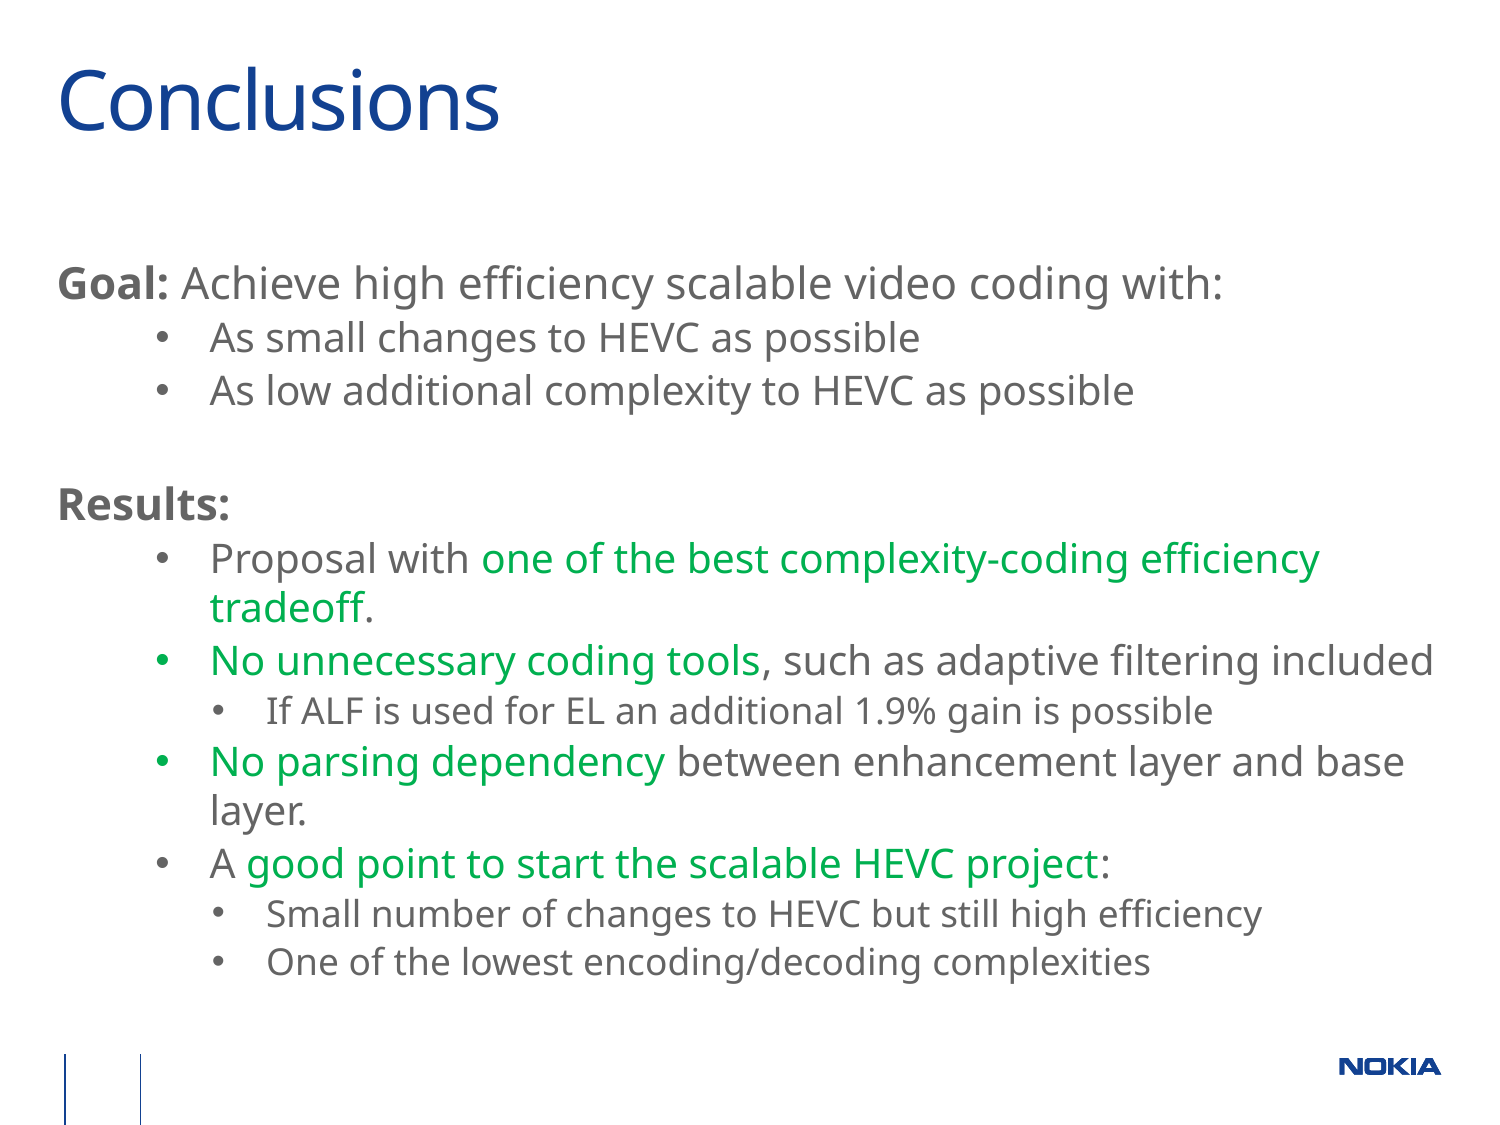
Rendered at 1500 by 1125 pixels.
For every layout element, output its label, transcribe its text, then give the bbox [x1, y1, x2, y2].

title Conclusions [56, 47, 1433, 149]
list Goal: Achieve high efficiency scalable video coding with: As small changes to HEVC as possible As low additional complexity to HEVC as possible Results: Proposal with one of the best complexity-coding efficiency tradeoff. No unnecessary coding tools, such as adaptive filtering included If ALF is used for EL an additional 1.9% gain is possible No parsing dependency between enhancement layer and base layer. A good point to start the scalable HEVC project: Small number of changes to HEVC but still high efficiency One of the lowest encoding/decoding complexities [56, 254, 1436, 1032]
